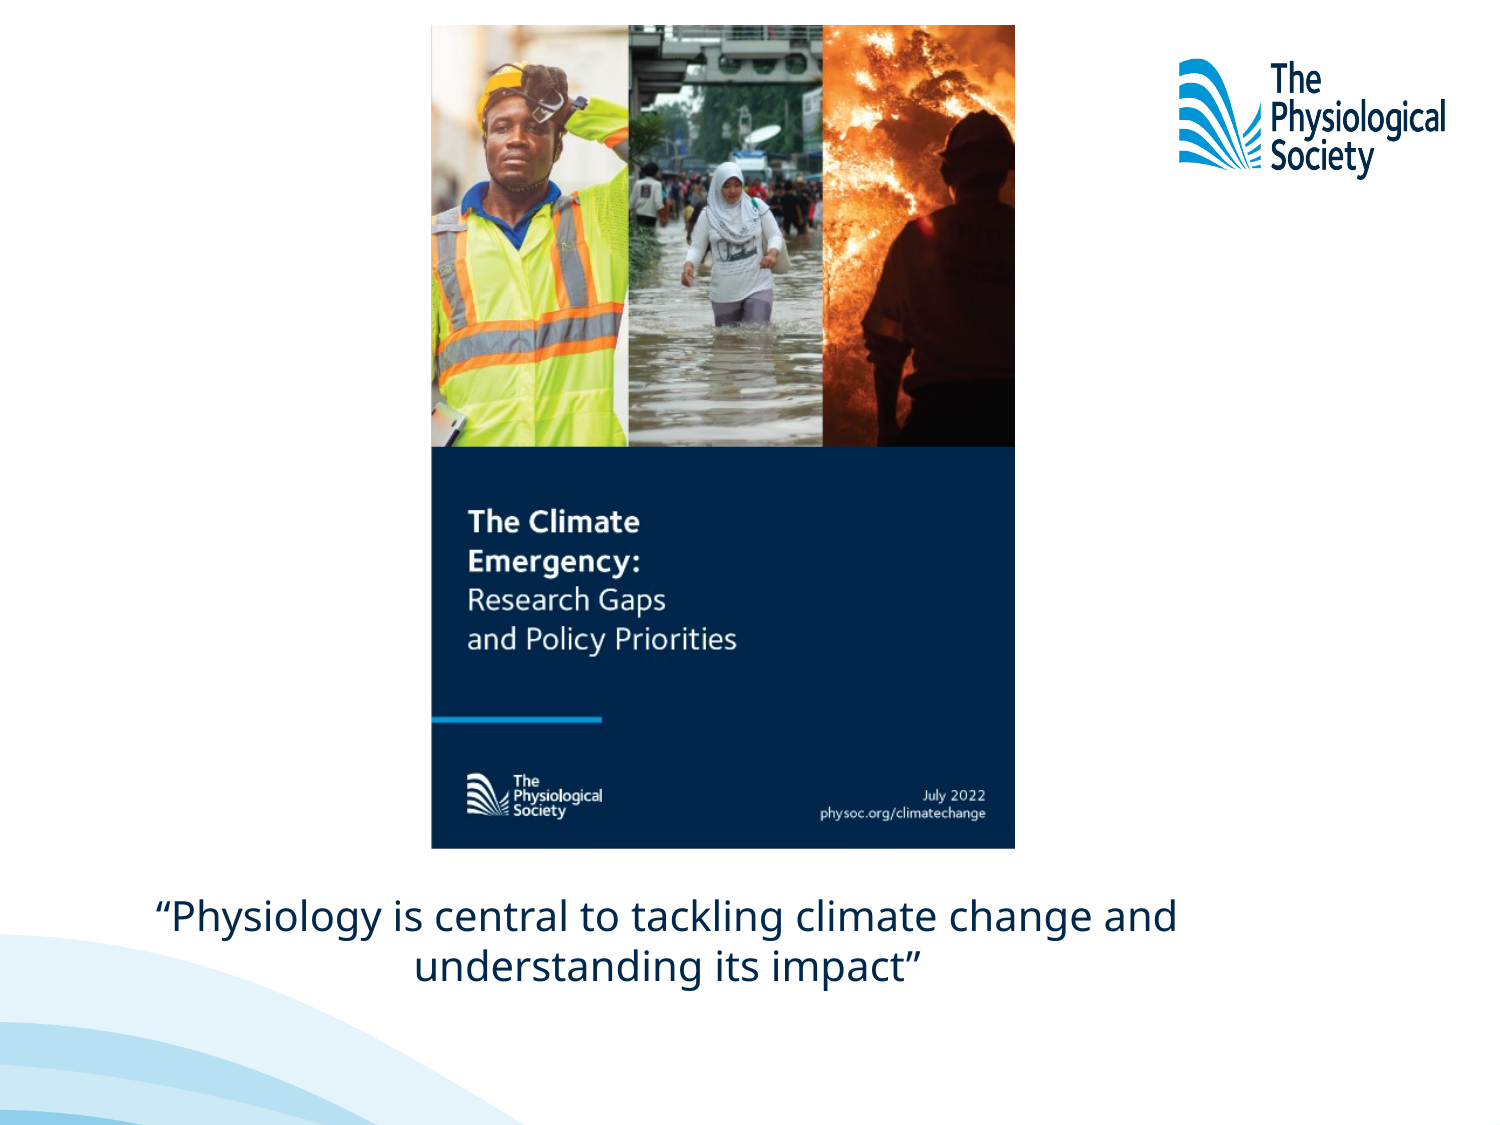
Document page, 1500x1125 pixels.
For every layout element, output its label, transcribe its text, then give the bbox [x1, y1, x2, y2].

text_box “Physiology is central to tackling climate change and understanding its impact” [64, 881, 1270, 997]
picture [0, 0, 1500, 1125]
